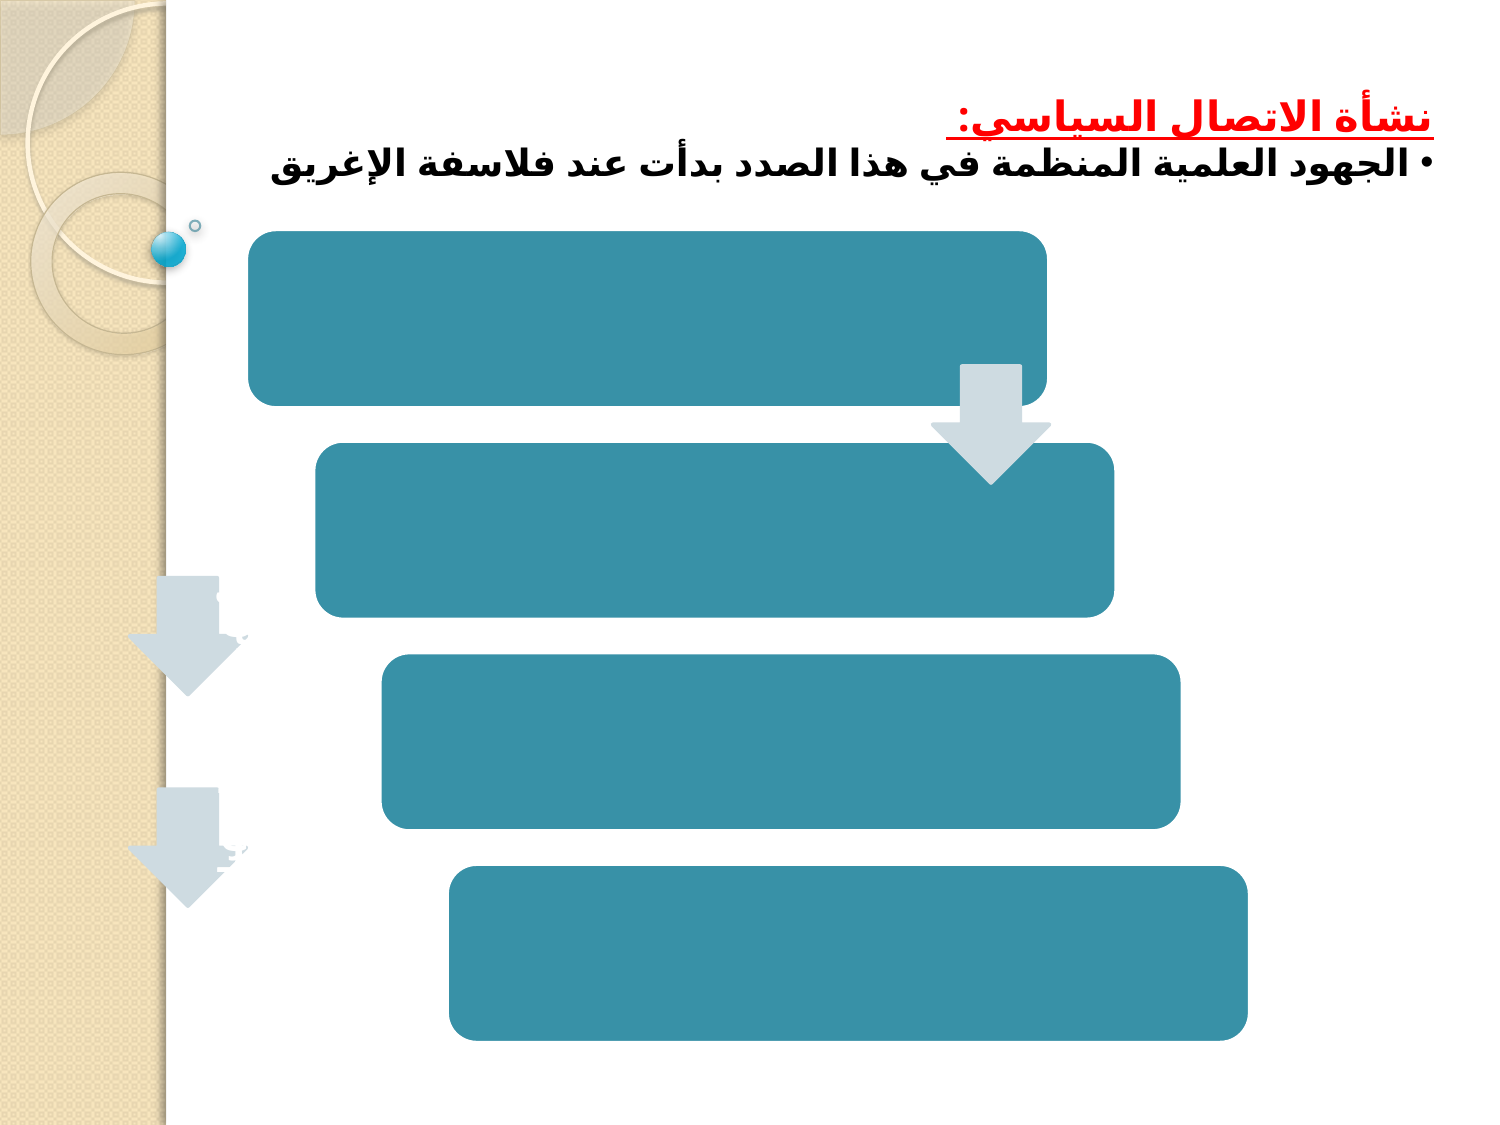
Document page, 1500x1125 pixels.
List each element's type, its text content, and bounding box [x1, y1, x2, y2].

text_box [245, 228, 1251, 1044]
text_box نشأة الاتصال السياسي: الجهود العلمية المنظمة في هذا الصدد بدأت عند فلاسفة الإغريق [246, 82, 1449, 282]
